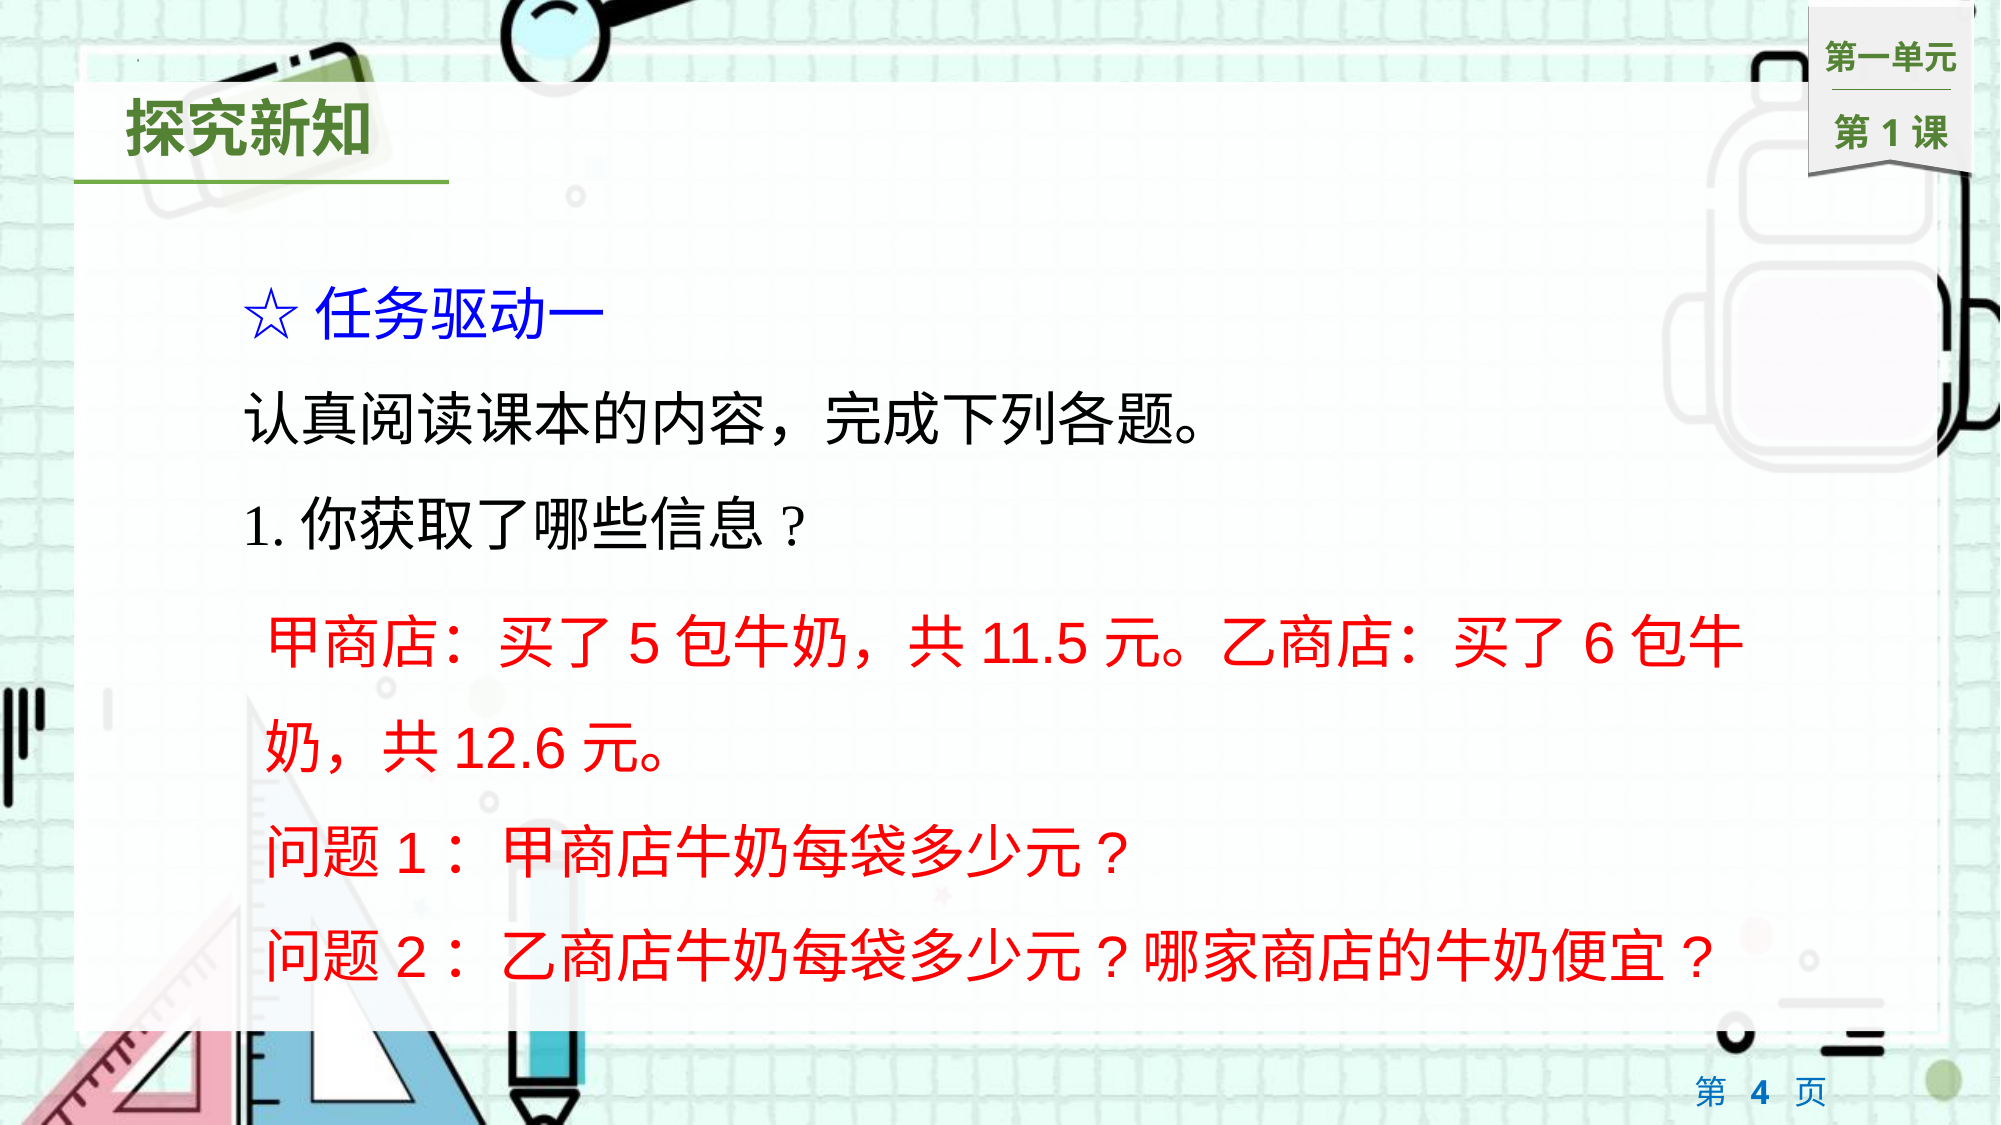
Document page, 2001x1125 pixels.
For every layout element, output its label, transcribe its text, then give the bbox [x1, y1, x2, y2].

list ☆任务驱动一 认真阅读课本的内容，完成下列各题。 1.你获取了哪些信息? [109, 234, 1891, 985]
picture [1938, 168, 1971, 176]
list 甲商店：买了5包牛奶，共11.5元。乙商店：买了6包牛奶，共12.6元。 问题1：甲商店牛奶每袋多少元? 问题2：乙商店牛奶每袋多少元?哪家商店的牛奶便宜? [249, 562, 1797, 668]
picture [0, 0, 2000, 1125]
